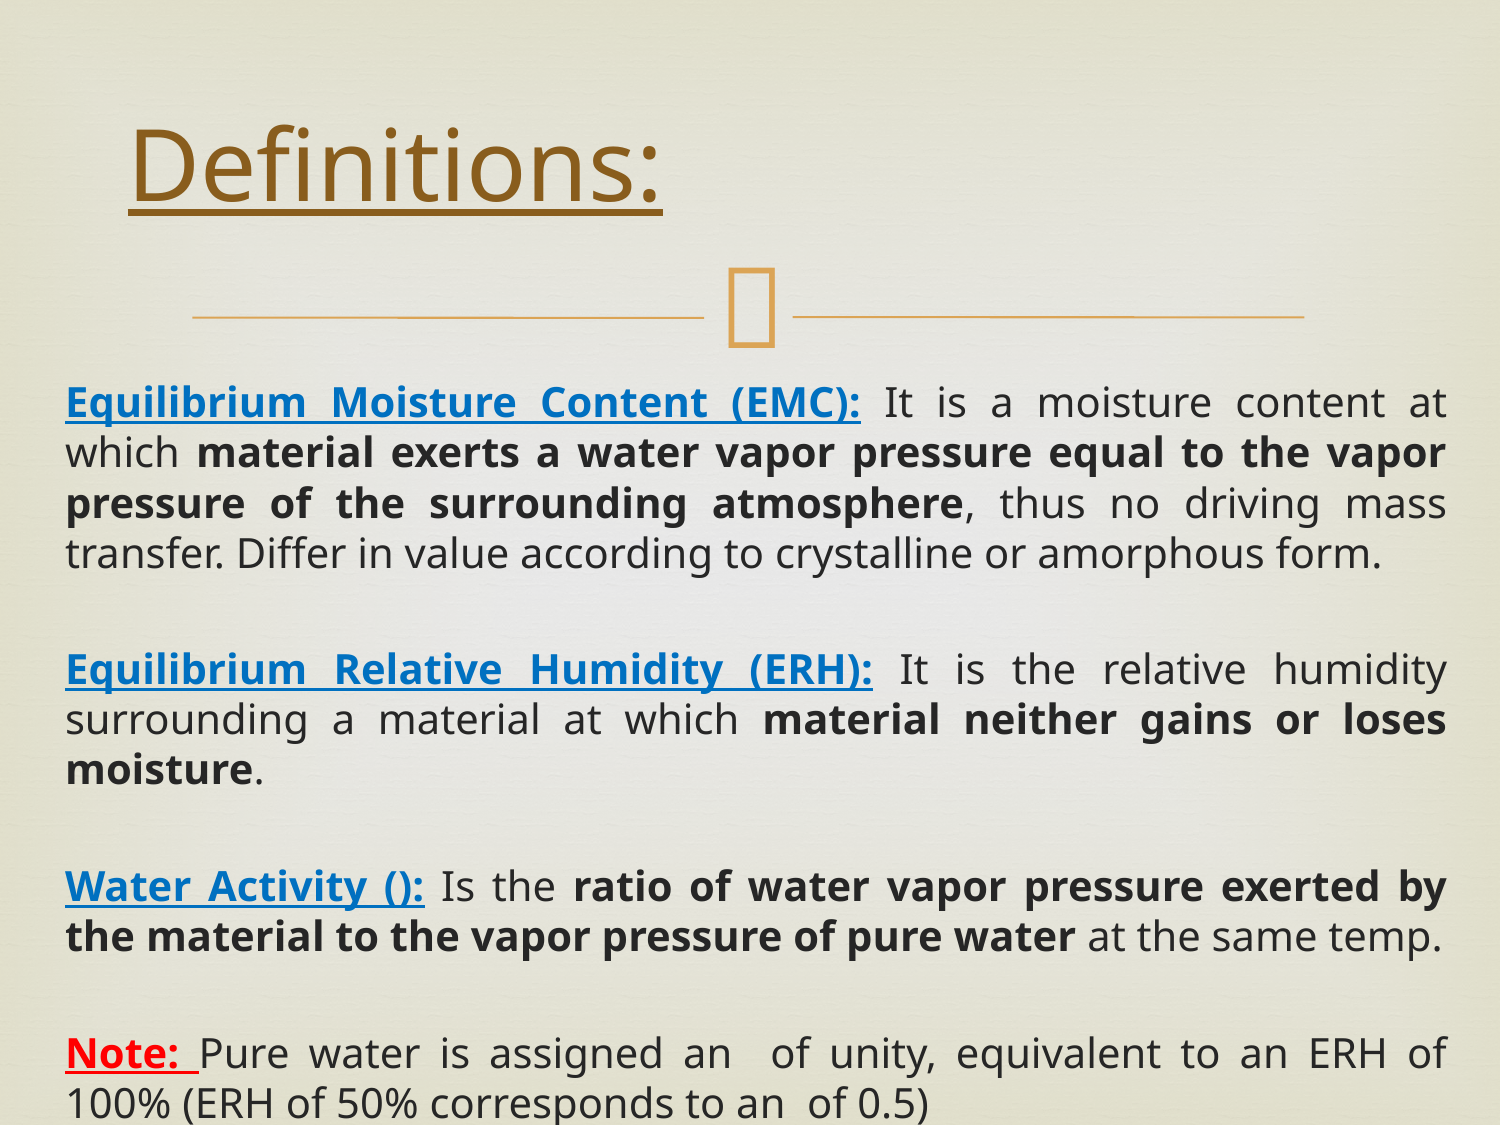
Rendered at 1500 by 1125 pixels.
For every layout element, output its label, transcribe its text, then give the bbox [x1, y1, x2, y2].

title Definitions: [112, 75, 1385, 248]
